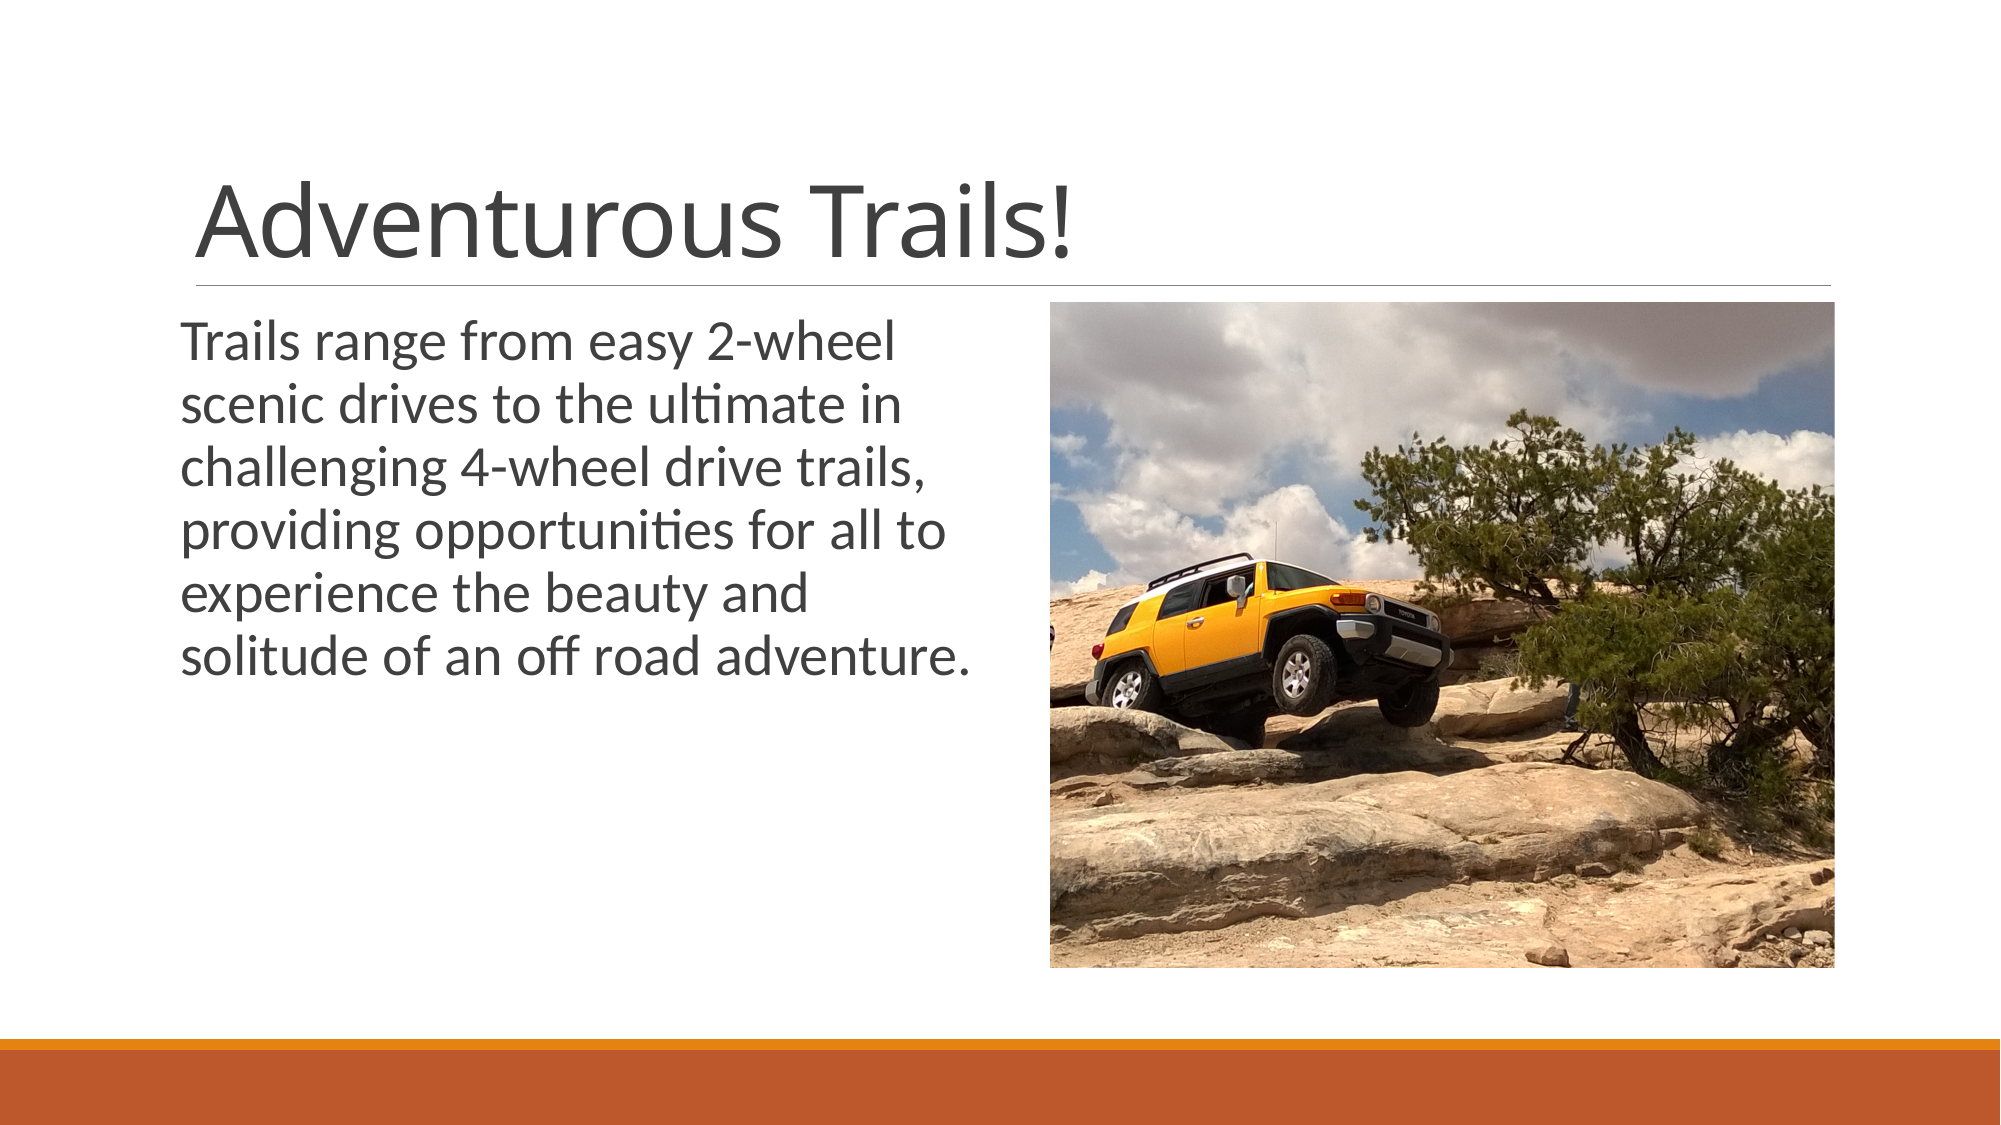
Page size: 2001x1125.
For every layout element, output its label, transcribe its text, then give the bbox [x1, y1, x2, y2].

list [1049, 301, 1836, 968]
list Trails range from easy 2-wheel scenic drives to the ultimate in challenging 4-wheel drive trails, providing opportunities for all to experience the beauty and solitude of an off road adventure. [180, 302, 990, 963]
title Adventurous Trails! [180, 47, 1830, 285]
